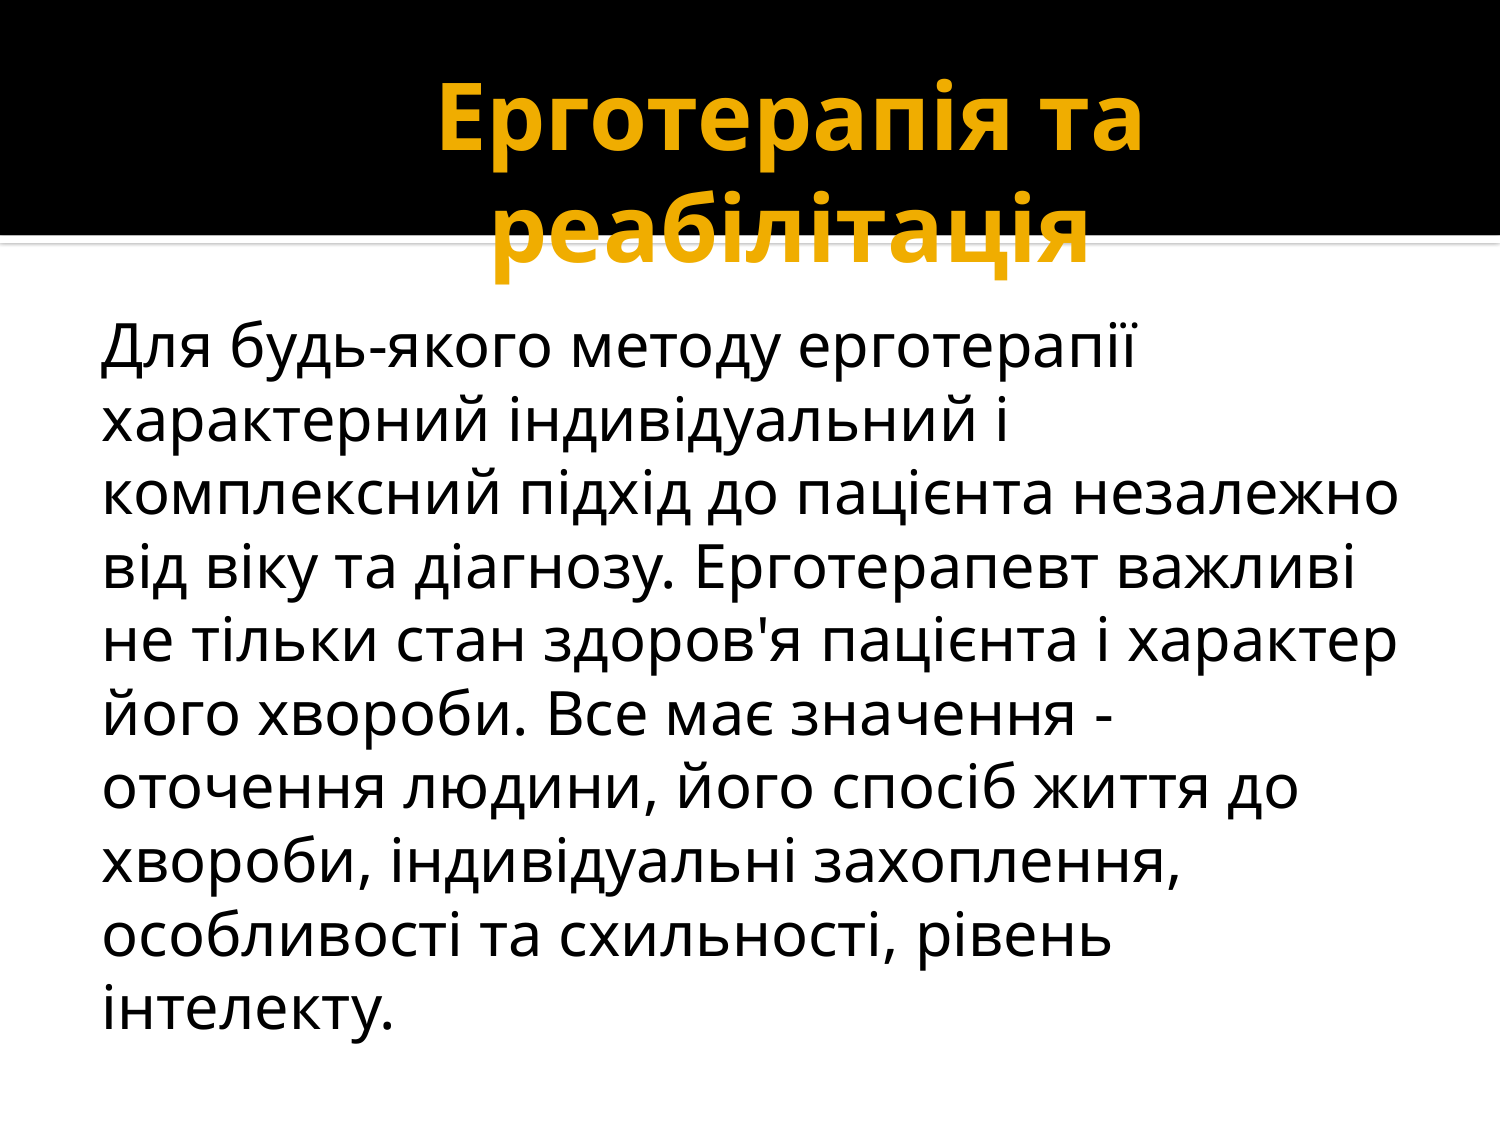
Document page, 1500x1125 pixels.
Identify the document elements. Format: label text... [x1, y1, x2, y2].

list Для будь-якого методу ерготерапії характерний індивідуальний і комплексний підхід до пацієнта незалежно від віку та діагнозу. Ерготерапевт важливі не тільки стан здоров'я пацієнта і характер його хвороби. Все має значення - оточення людини, його спосіб життя до хвороби, індивідуальні захоплення, особливості та схильності, рівень інтелекту. [75, 291, 1425, 1050]
title Ерготерапія та реабілітація [112, 66, 1463, 272]
